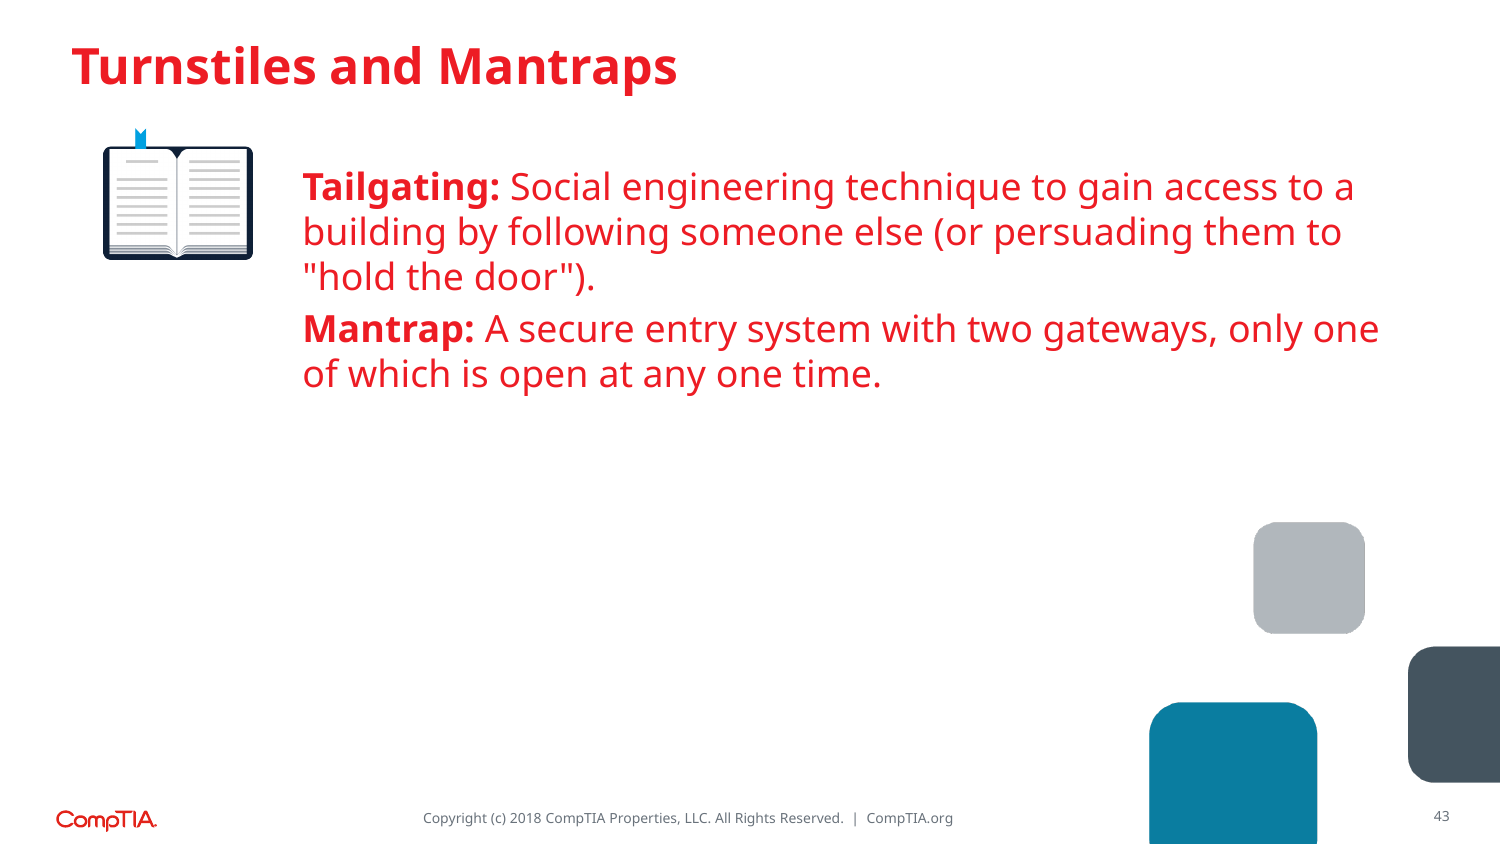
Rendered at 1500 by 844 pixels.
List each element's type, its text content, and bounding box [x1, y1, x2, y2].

title Turnstiles and Mantraps [56, 12, 1350, 117]
slide_number 43 [1407, 800, 1450, 835]
list Tailgating: Social engineering technique to gain access to a building by following someone else (or persuading them to "hold the door"). Mantrap: A secure entry system with two gateways, only one of which is open at any one time. [287, 155, 1425, 249]
picture [103, 128, 253, 260]
picture [1140, 515, 1500, 844]
